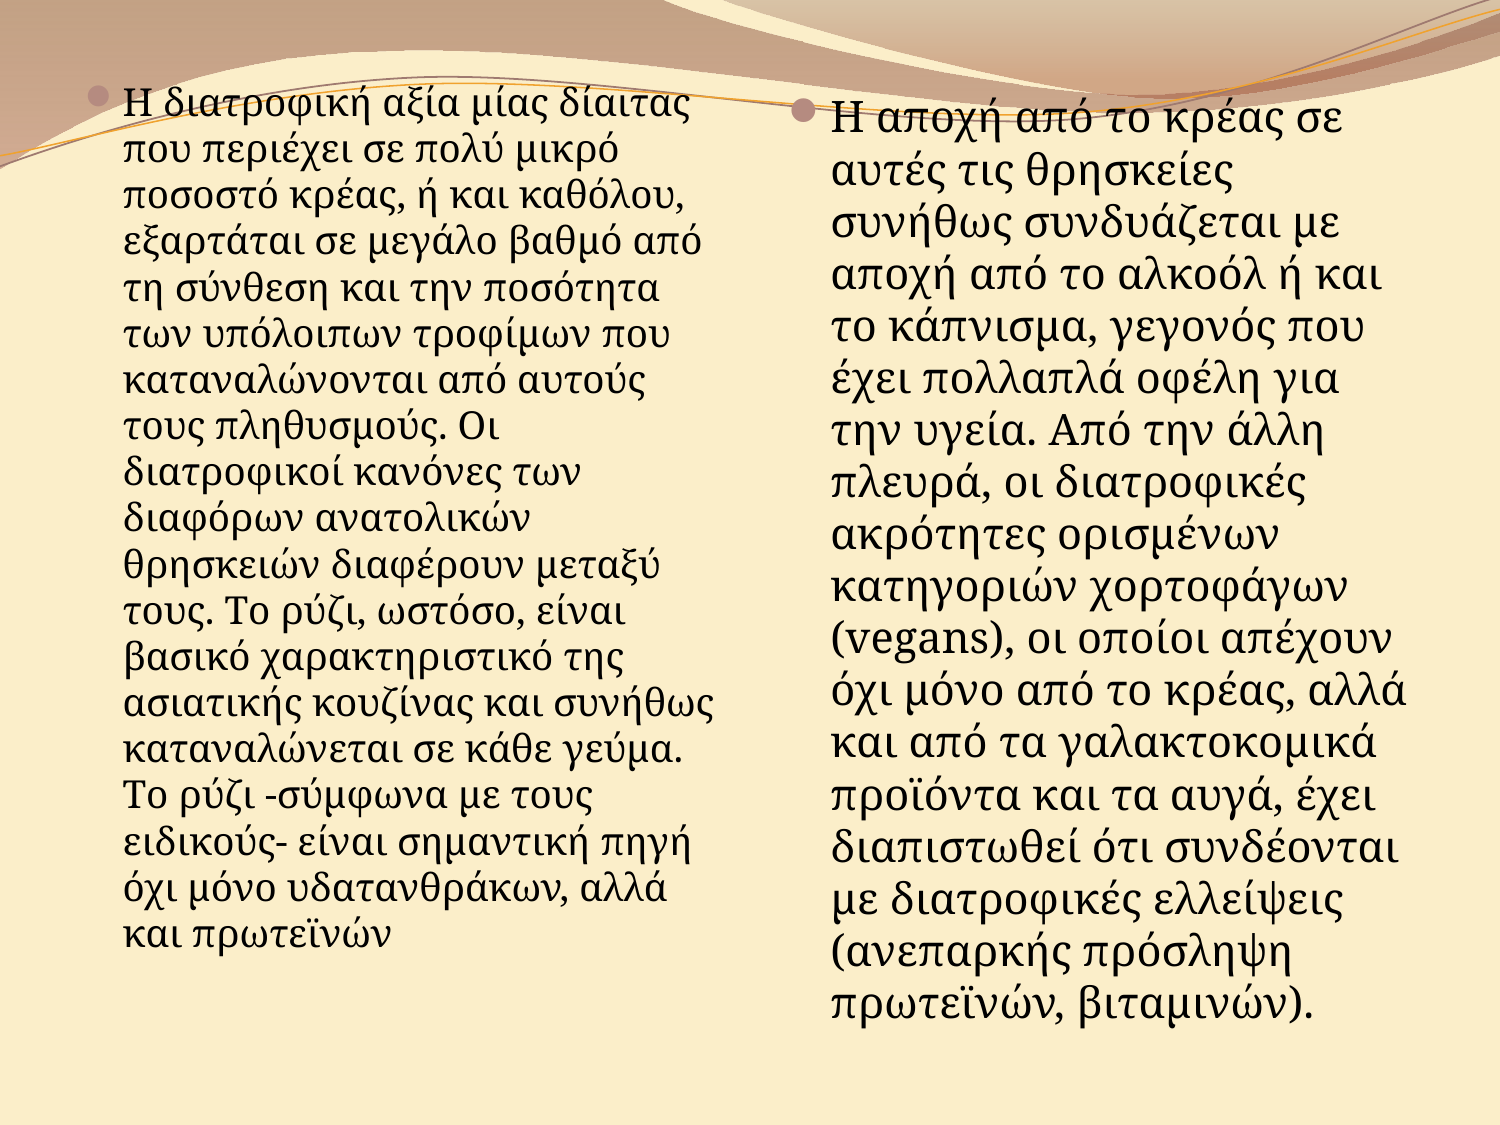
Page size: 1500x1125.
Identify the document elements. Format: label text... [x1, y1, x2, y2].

list H διατροφική αξία μίας δίαιτας που περιέχει σε πολύ μικρό ποσοστό κρέας, ή και καθόλου, εξαρτάται σε μεγάλο βαθμό από τη σύνθεση και την ποσότητα των υπόλοιπων τροφίμων που καταναλώνονται από αυτούς τους πληθυσμούς. Oι διατροφικοί κανόνες των διαφόρων ανατολικών θρησκειών διαφέρουν μεταξύ τους. Tο ρύζι, ωστόσο, είναι βασικό χαρακτηριστικό της ασιατικής κουζίνας και συνήθως καταναλώνεται σε κάθε γεύμα. Tο ρύζι -σύμφωνα με τους ειδικούς- είναι σημαντική πηγή όχι μόνο υδατανθράκων, αλλά και πρωτεϊνών [70, 70, 733, 1020]
list H αποχή από το κρέας σε αυτές τις θρησκείες συνήθως συνδυάζεται με αποχή από το αλκοόλ ή και το κάπνισμα, γεγονός που έχει πολλαπλά οφέλη για την υγεία. Από την άλλη πλευρά, οι διατροφικές ακρότητες ορισμένων κατηγοριών χορτοφάγων (vegans), οι οποίοι απέχουν όχι μόνο από το κρέας, αλλά και από τα γαλακτοκομικά προϊόντα και τα αυγά, έχει διαπιστωθεί ότι συνδέονται με διατροφικές ελλείψεις (ανεπαρκής πρόσληψη πρωτεϊνών, βιταμινών). [773, 82, 1436, 1043]
